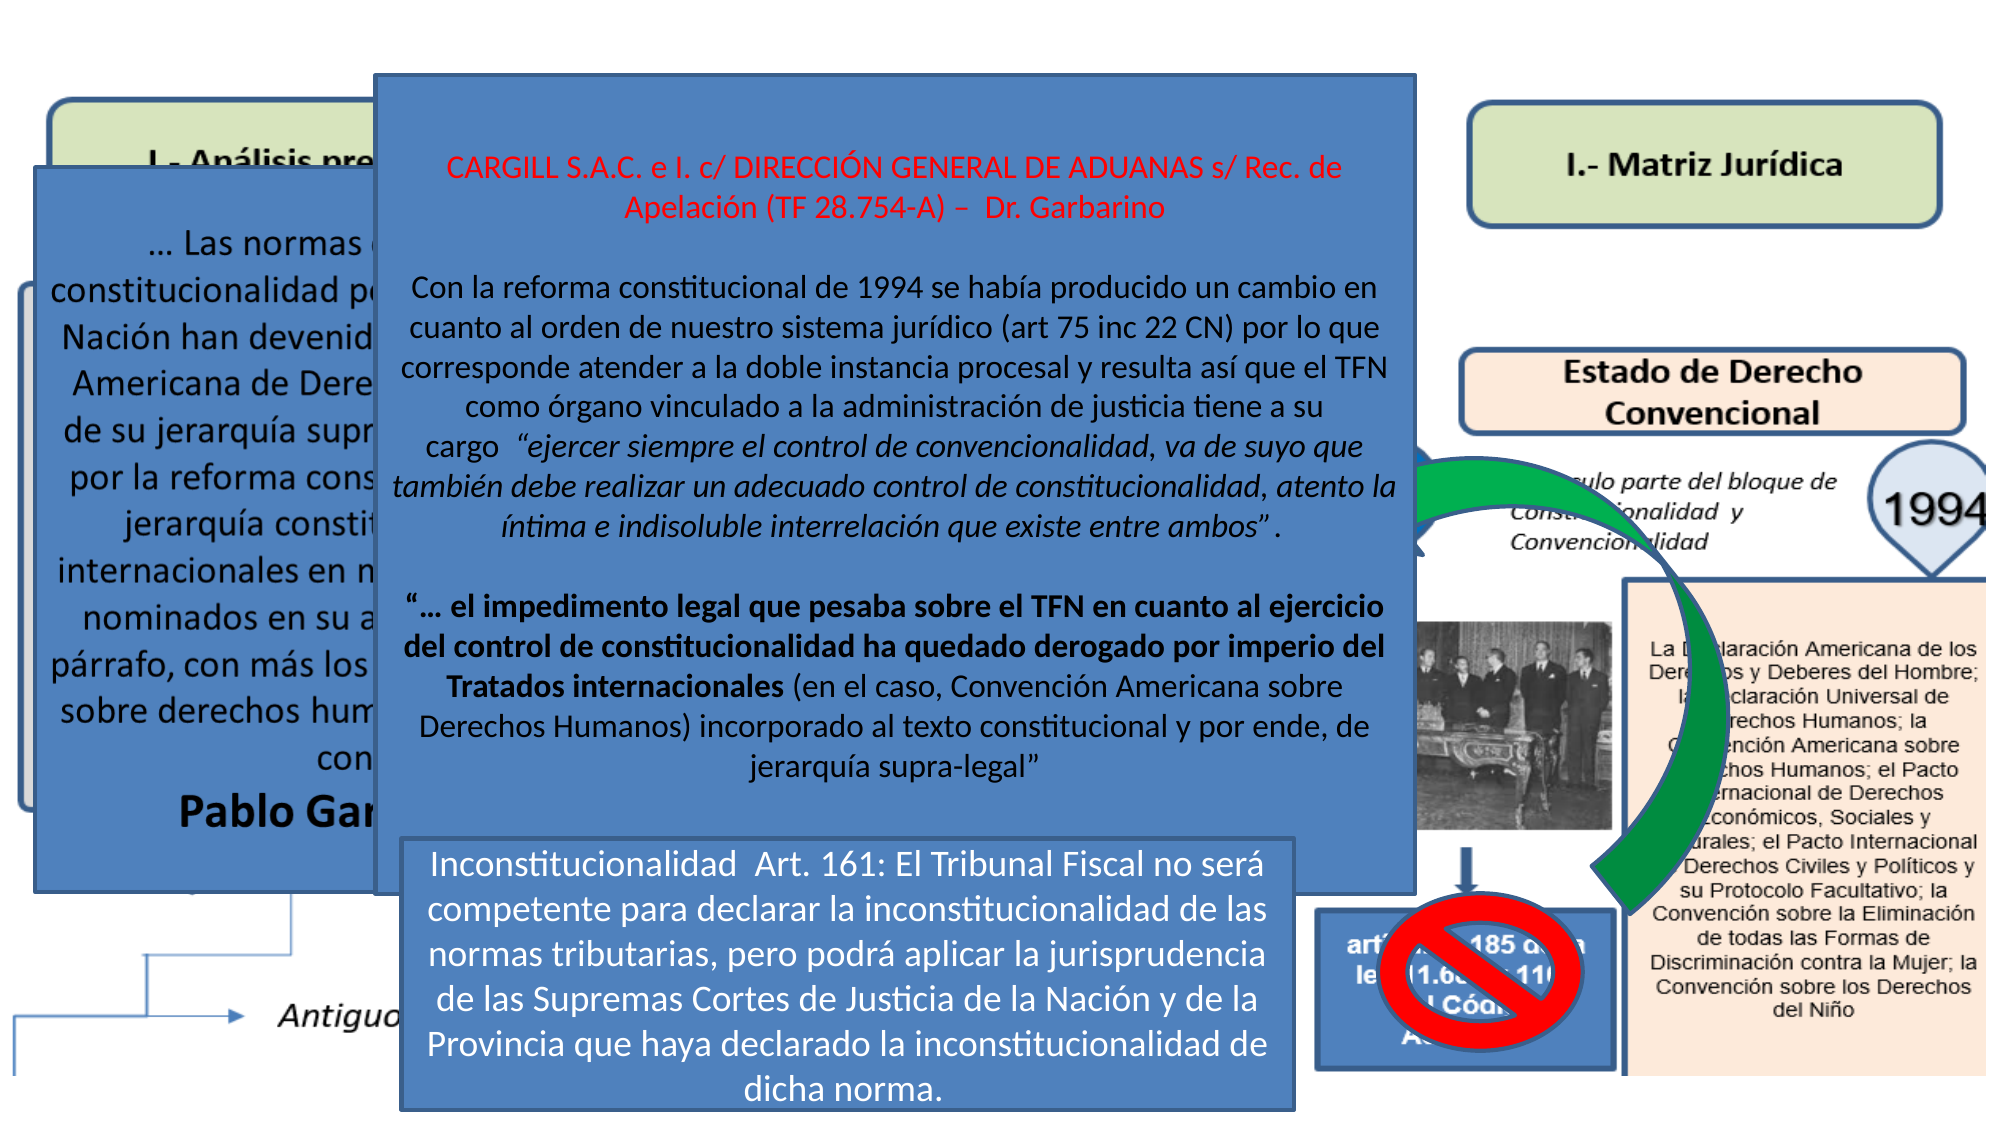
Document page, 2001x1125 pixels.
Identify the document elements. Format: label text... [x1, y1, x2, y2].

picture [9, 74, 1986, 1077]
text_box Inconstitucionalidad Art. 161: El Tribunal Fiscal no será competente para declarar la inconstitucionalidad de las normas tributarias, pero podrá aplicar la jurisprudencia de las Supremas Cortes de Justicia de la Nación y de la Provincia que haya declarado la inconstitucionalidad de dicha norma. [399, 1085, 1296, 1112]
